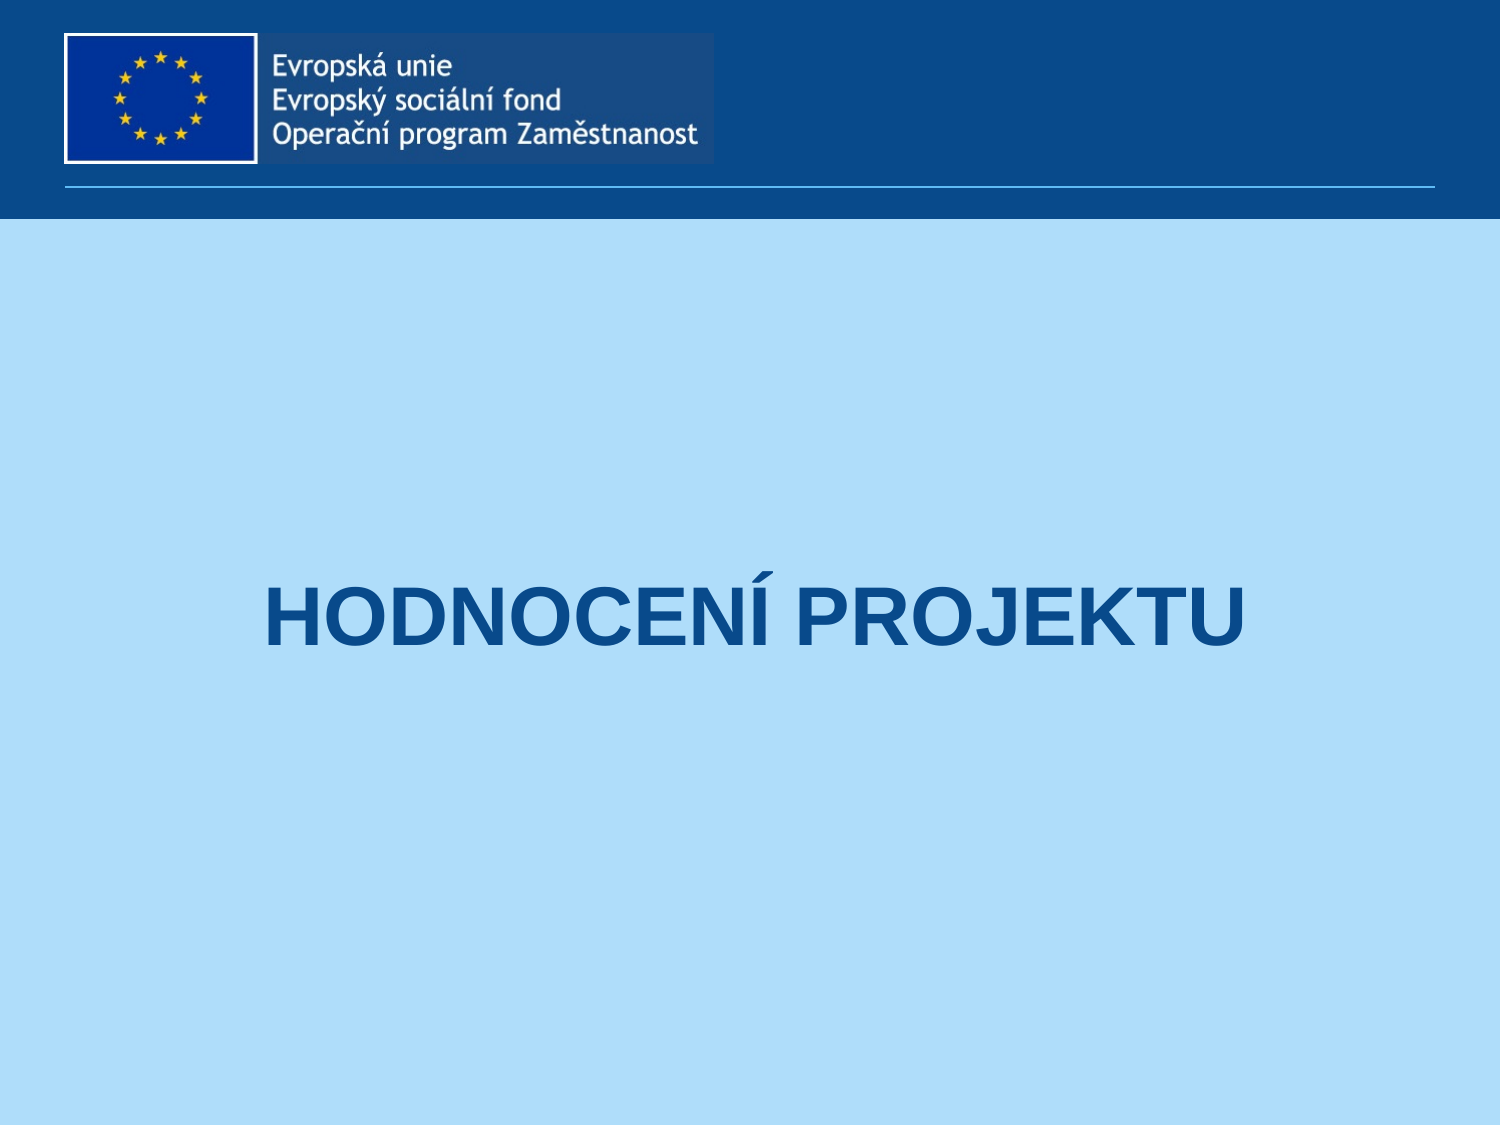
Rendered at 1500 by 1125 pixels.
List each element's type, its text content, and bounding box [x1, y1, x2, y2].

title Hodnocení projektu [159, 562, 1353, 776]
picture [64, 33, 714, 164]
